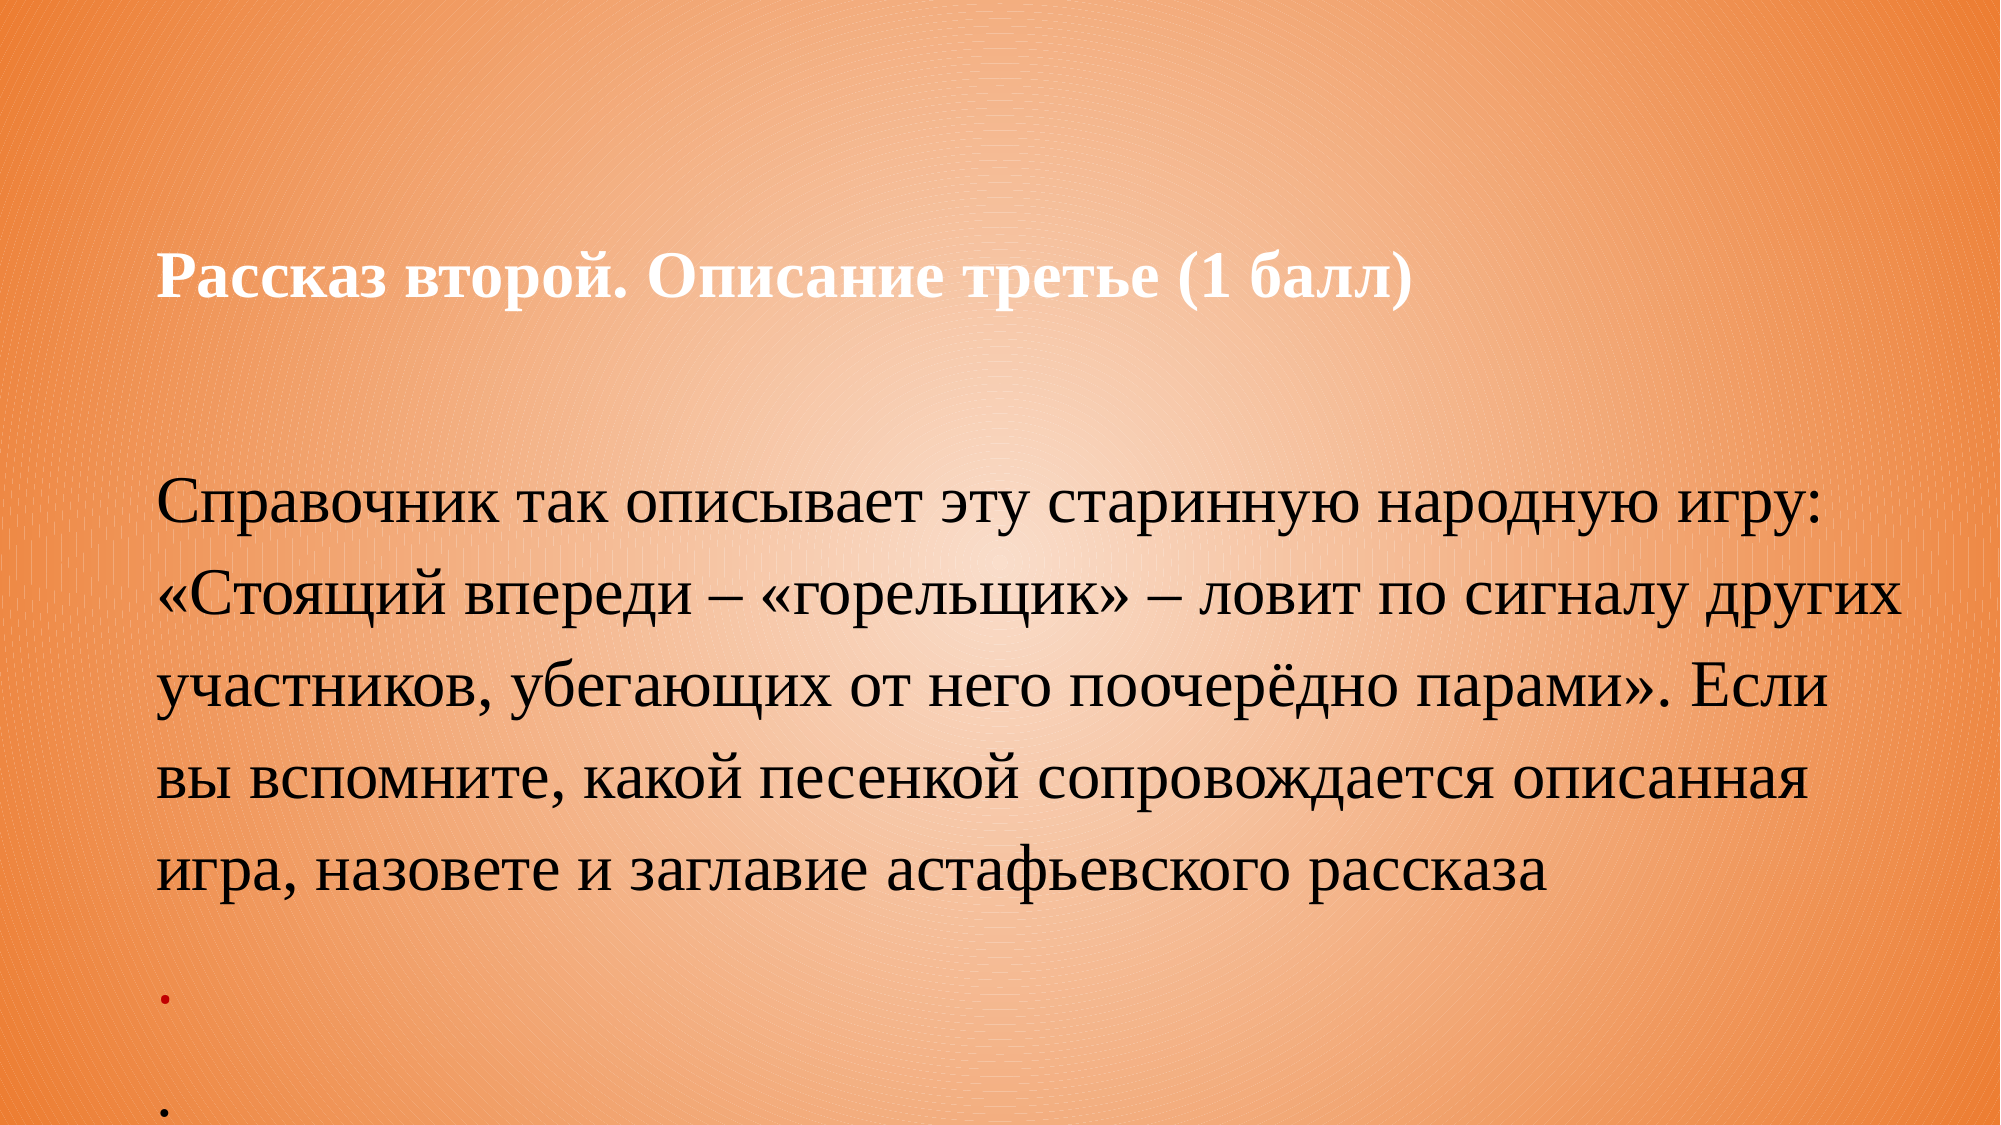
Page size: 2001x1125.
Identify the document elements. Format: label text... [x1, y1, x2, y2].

text_box Рассказ второй. Описание третье (1 балл) Справочник так описывает эту старинную народную игру: «Стоящий впереди – «горельщик» – ловит по сигналу других участников, убегающих от него поочерёдно парами». Если вы вспомните, какой песенкой сопровождается описанная игра, назовете и заглавие астафьевского рассказа . . [141, 211, 1939, 1125]
